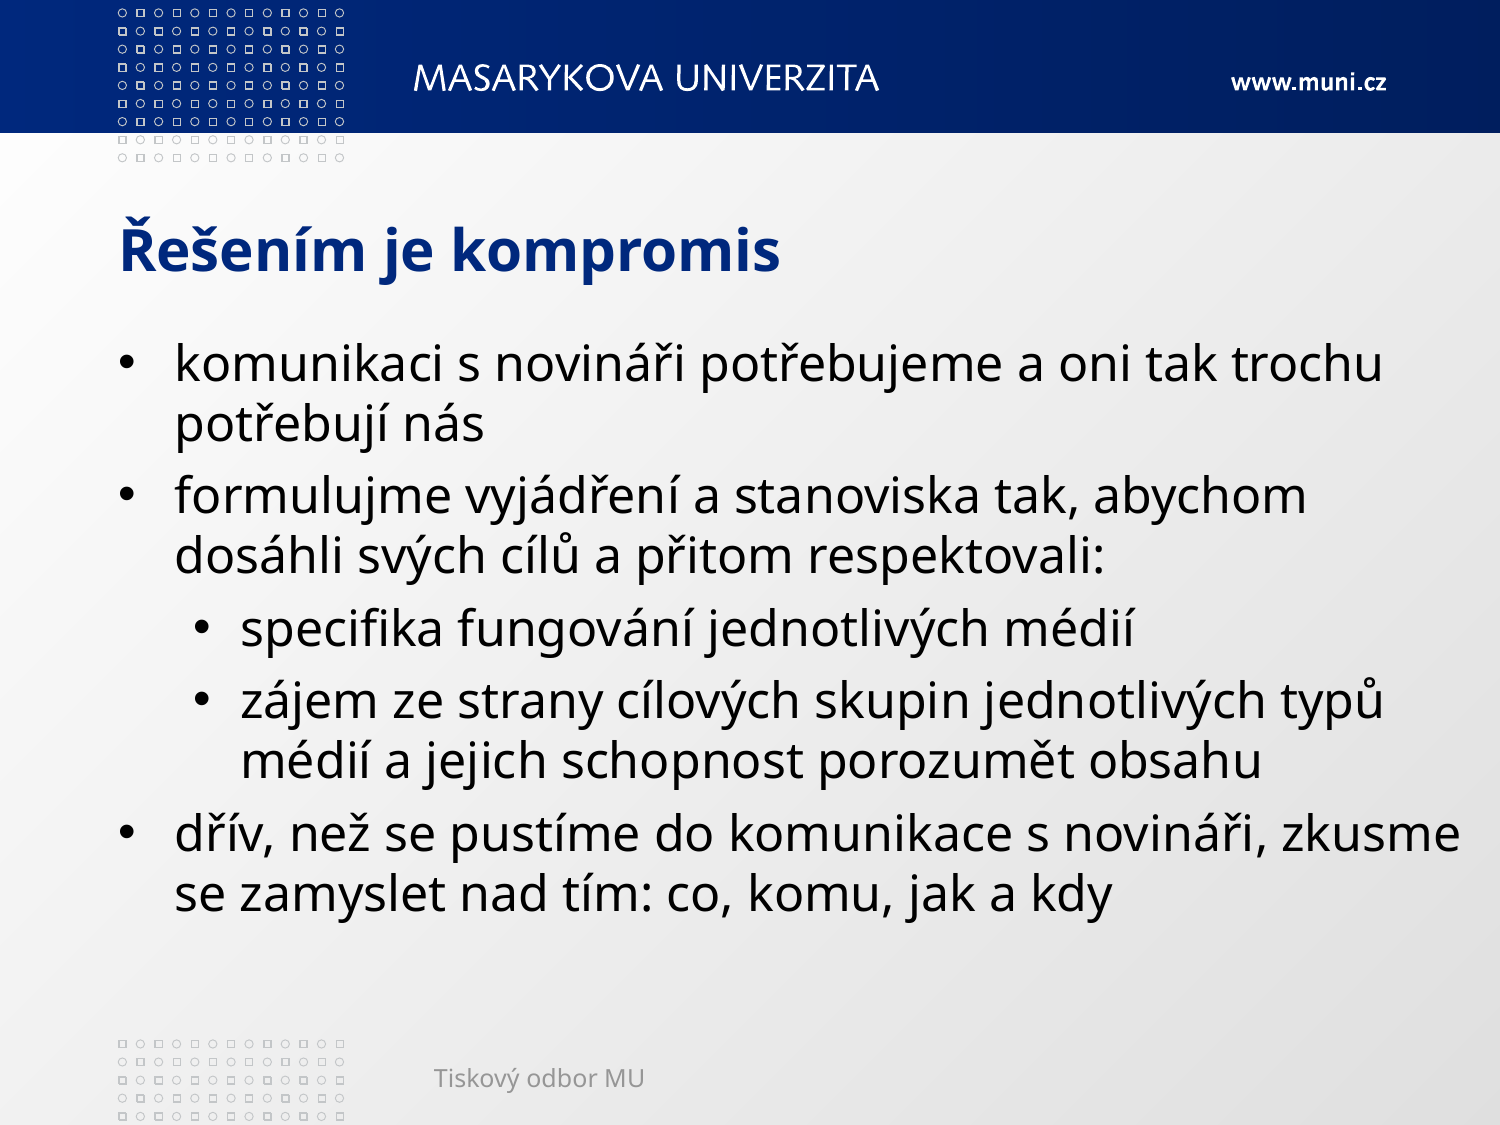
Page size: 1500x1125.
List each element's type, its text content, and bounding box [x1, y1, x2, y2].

title Řešením je kompromis [118, 184, 1403, 291]
footer Tiskový odbor MU [419, 1025, 1081, 1100]
list komunikaci s novináři potřebujeme a oni tak trochu potřebují nás formulujme vyjádření a stanoviska tak, abychom dosáhli svých cílů a přitom respektovali: specifika fungování jednotlivých médií zájem ze strany cílových skupin jednotlivých typů médií a jejich schopnost porozumět obsahu dřív, než se pustíme do komunikace s novináři, zkusme se zamyslet nad tím: co, komu, jak a kdy [118, 331, 1469, 1006]
